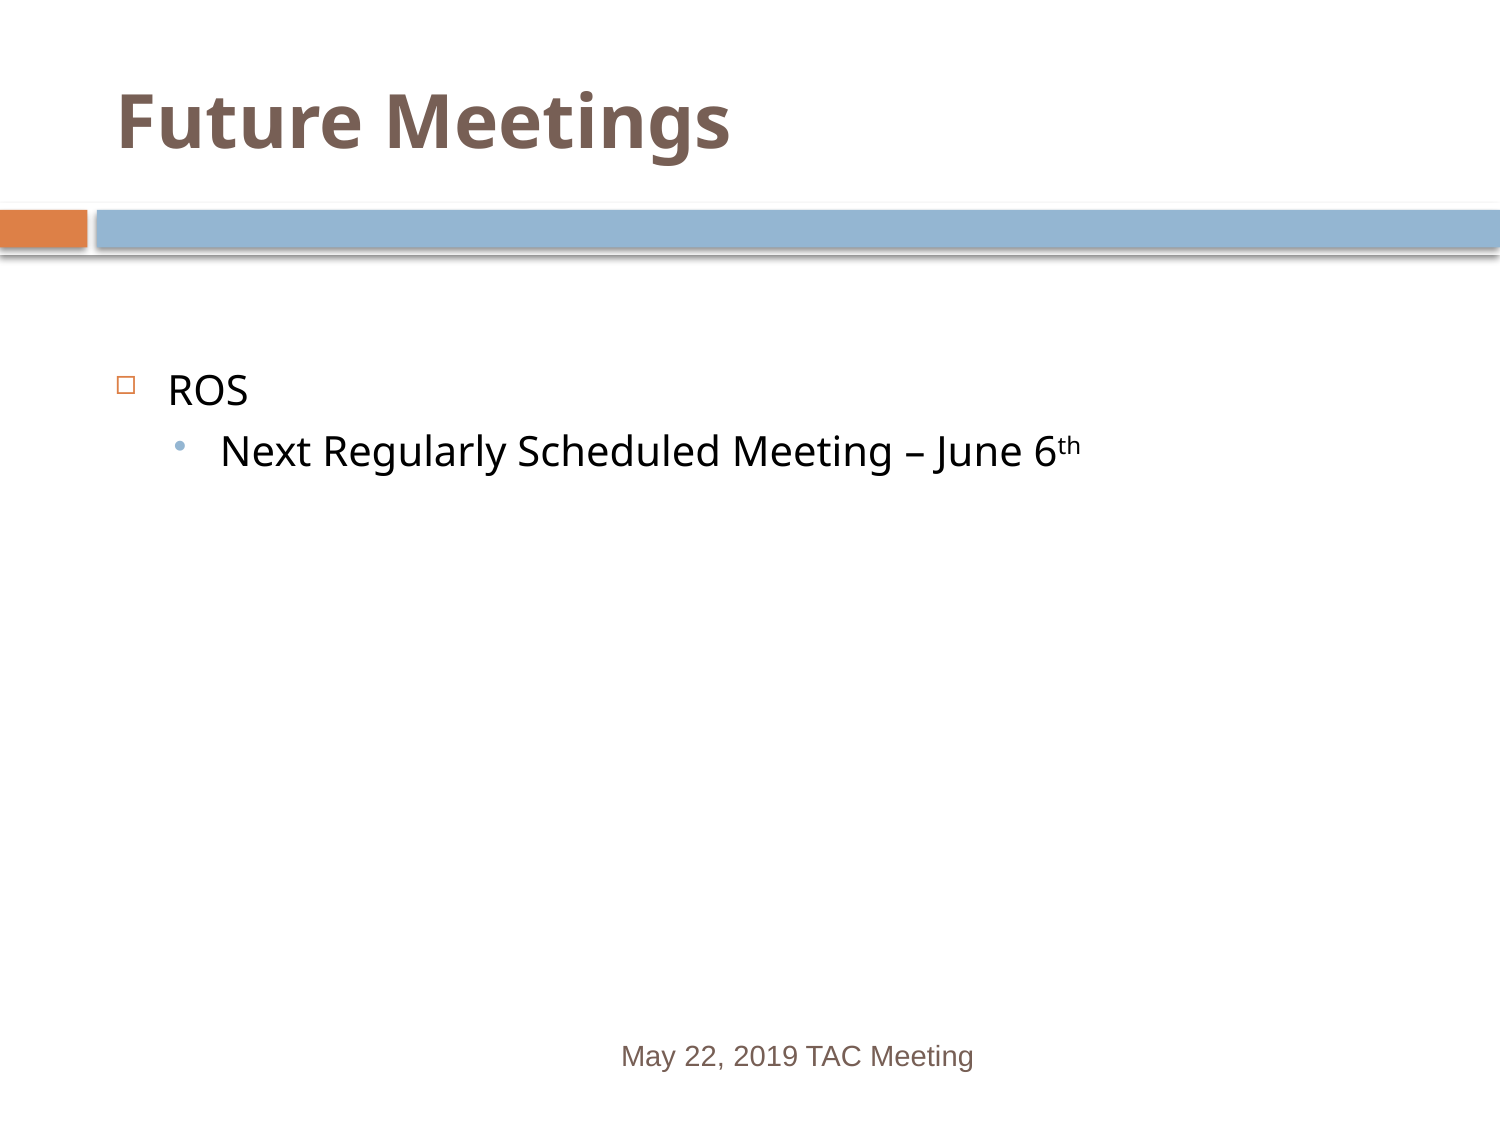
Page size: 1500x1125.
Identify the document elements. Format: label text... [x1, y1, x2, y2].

title Future Meetings [100, 37, 1439, 201]
list ROS Next Regularly Scheduled Meeting – June 6th [99, 355, 1438, 1001]
footer May 22, 2019 TAC Meeting [99, 1025, 990, 1085]
